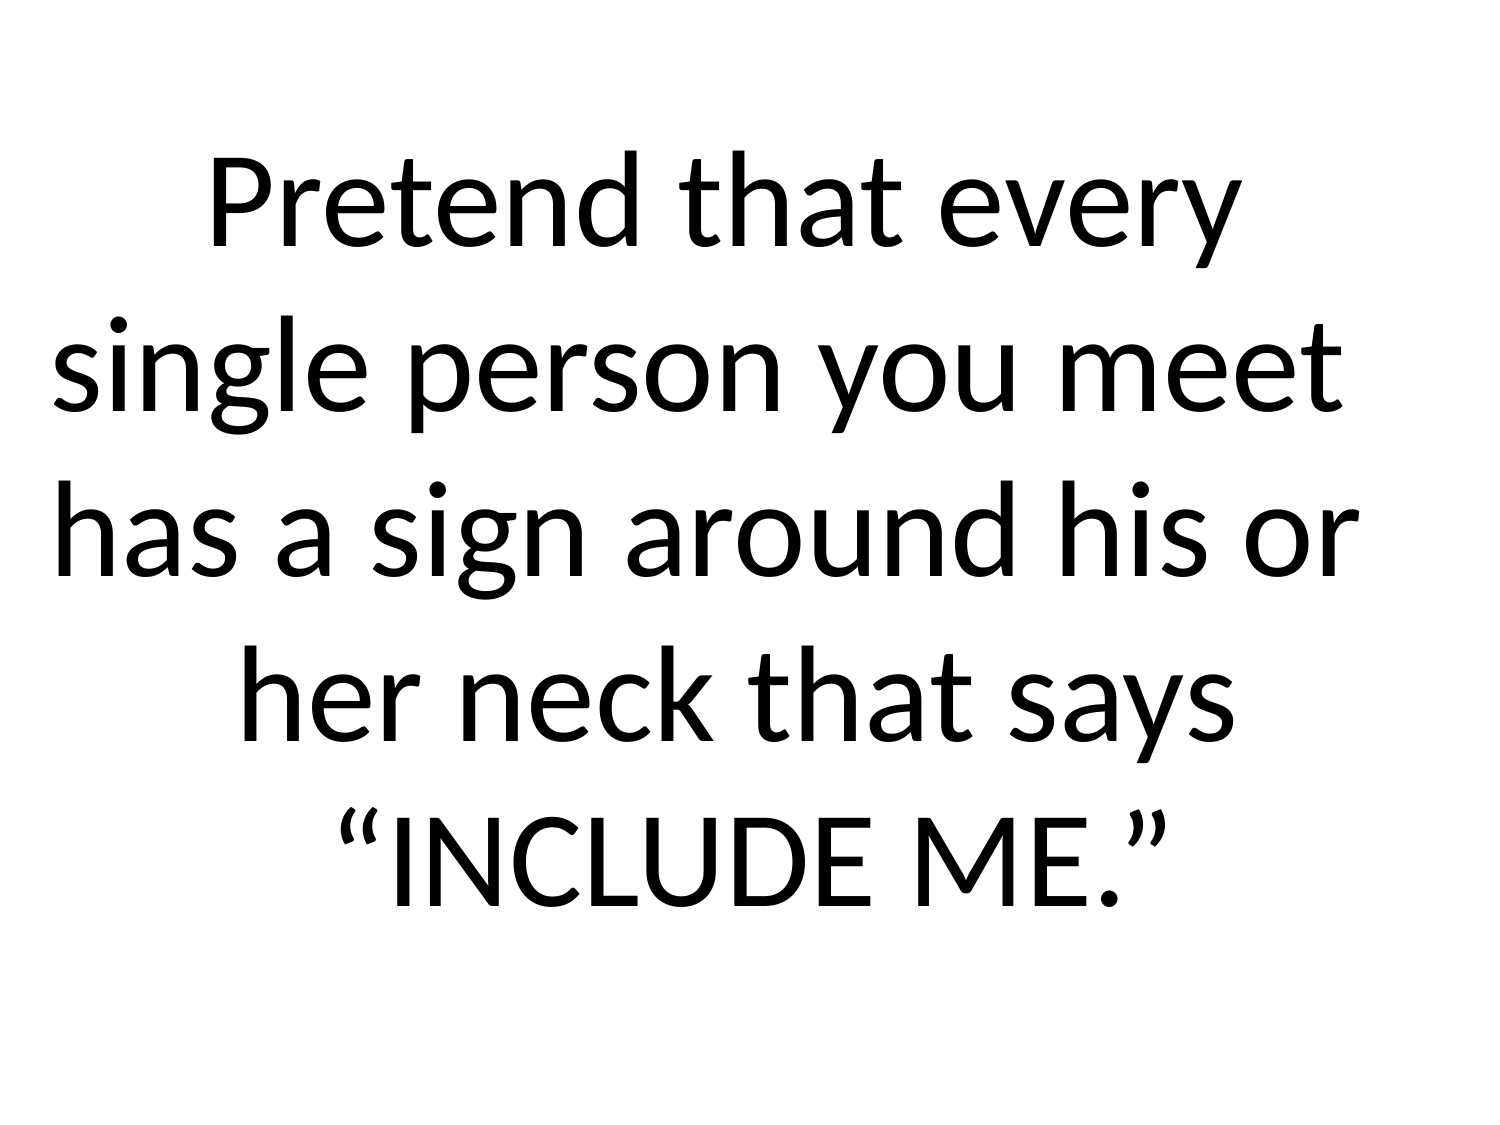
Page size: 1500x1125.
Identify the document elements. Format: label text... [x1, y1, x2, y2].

text_box Pretend that every single person you meet has a sign around his or her neck that says “INCLUDE ME.” [34, 101, 1453, 941]
